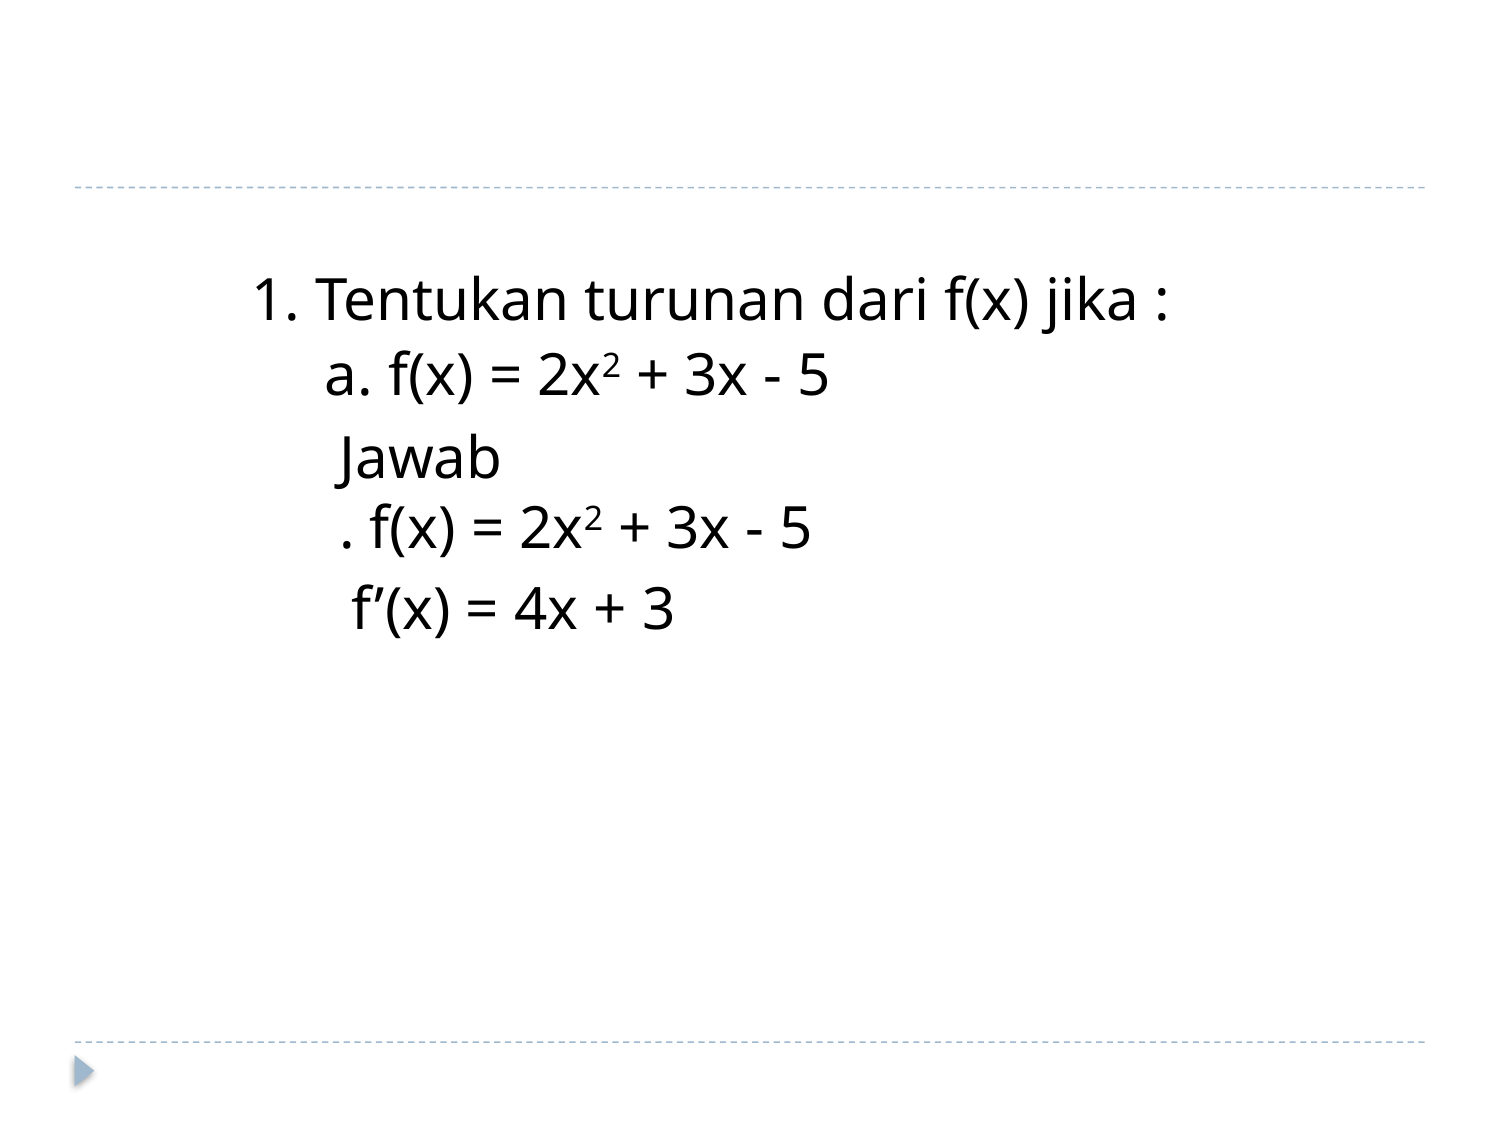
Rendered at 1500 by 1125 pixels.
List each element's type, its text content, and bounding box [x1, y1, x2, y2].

text_box a. f(x) = 2x2 + 3x - 5 [310, 329, 847, 415]
text_box f’(x) = 4x + 3 [336, 564, 691, 649]
text_box 1. Tentukan turunan dari f(x) jika : [236, 254, 1185, 339]
text_box Jawab . f(x) = 2x2 + 3x - 5 [324, 412, 845, 568]
